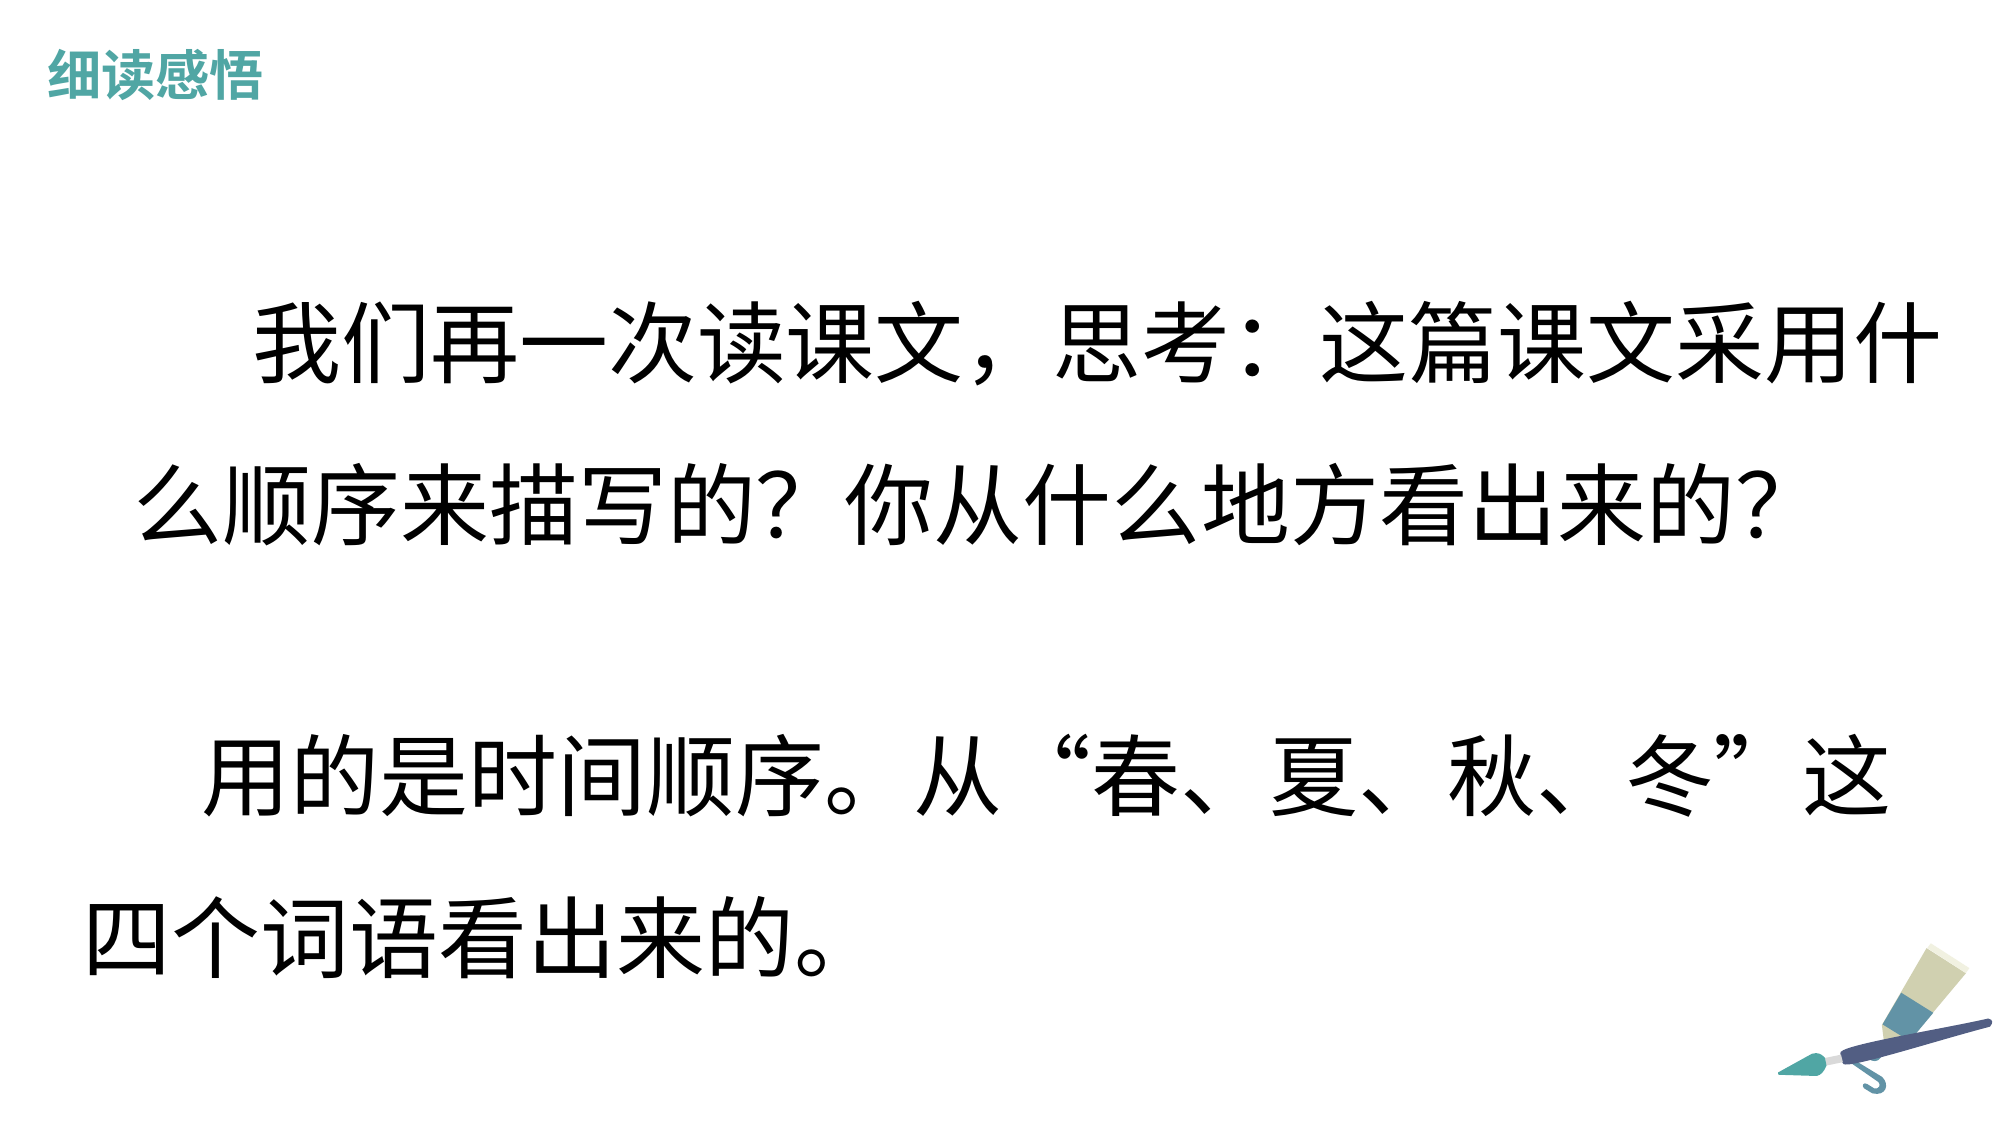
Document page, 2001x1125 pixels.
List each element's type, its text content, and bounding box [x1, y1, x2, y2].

text_box 用的是时间顺序。从“春、夏、秋、冬”这四个词语看出来的。 [62, 639, 1937, 1000]
text_box 我们再一次读课文，思考：这篇课文采用什么顺序来描写的？你从什么地方看出来的？ [113, 206, 1978, 727]
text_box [1811, 945, 1974, 1125]
text_box 细读感悟 [32, 33, 347, 114]
